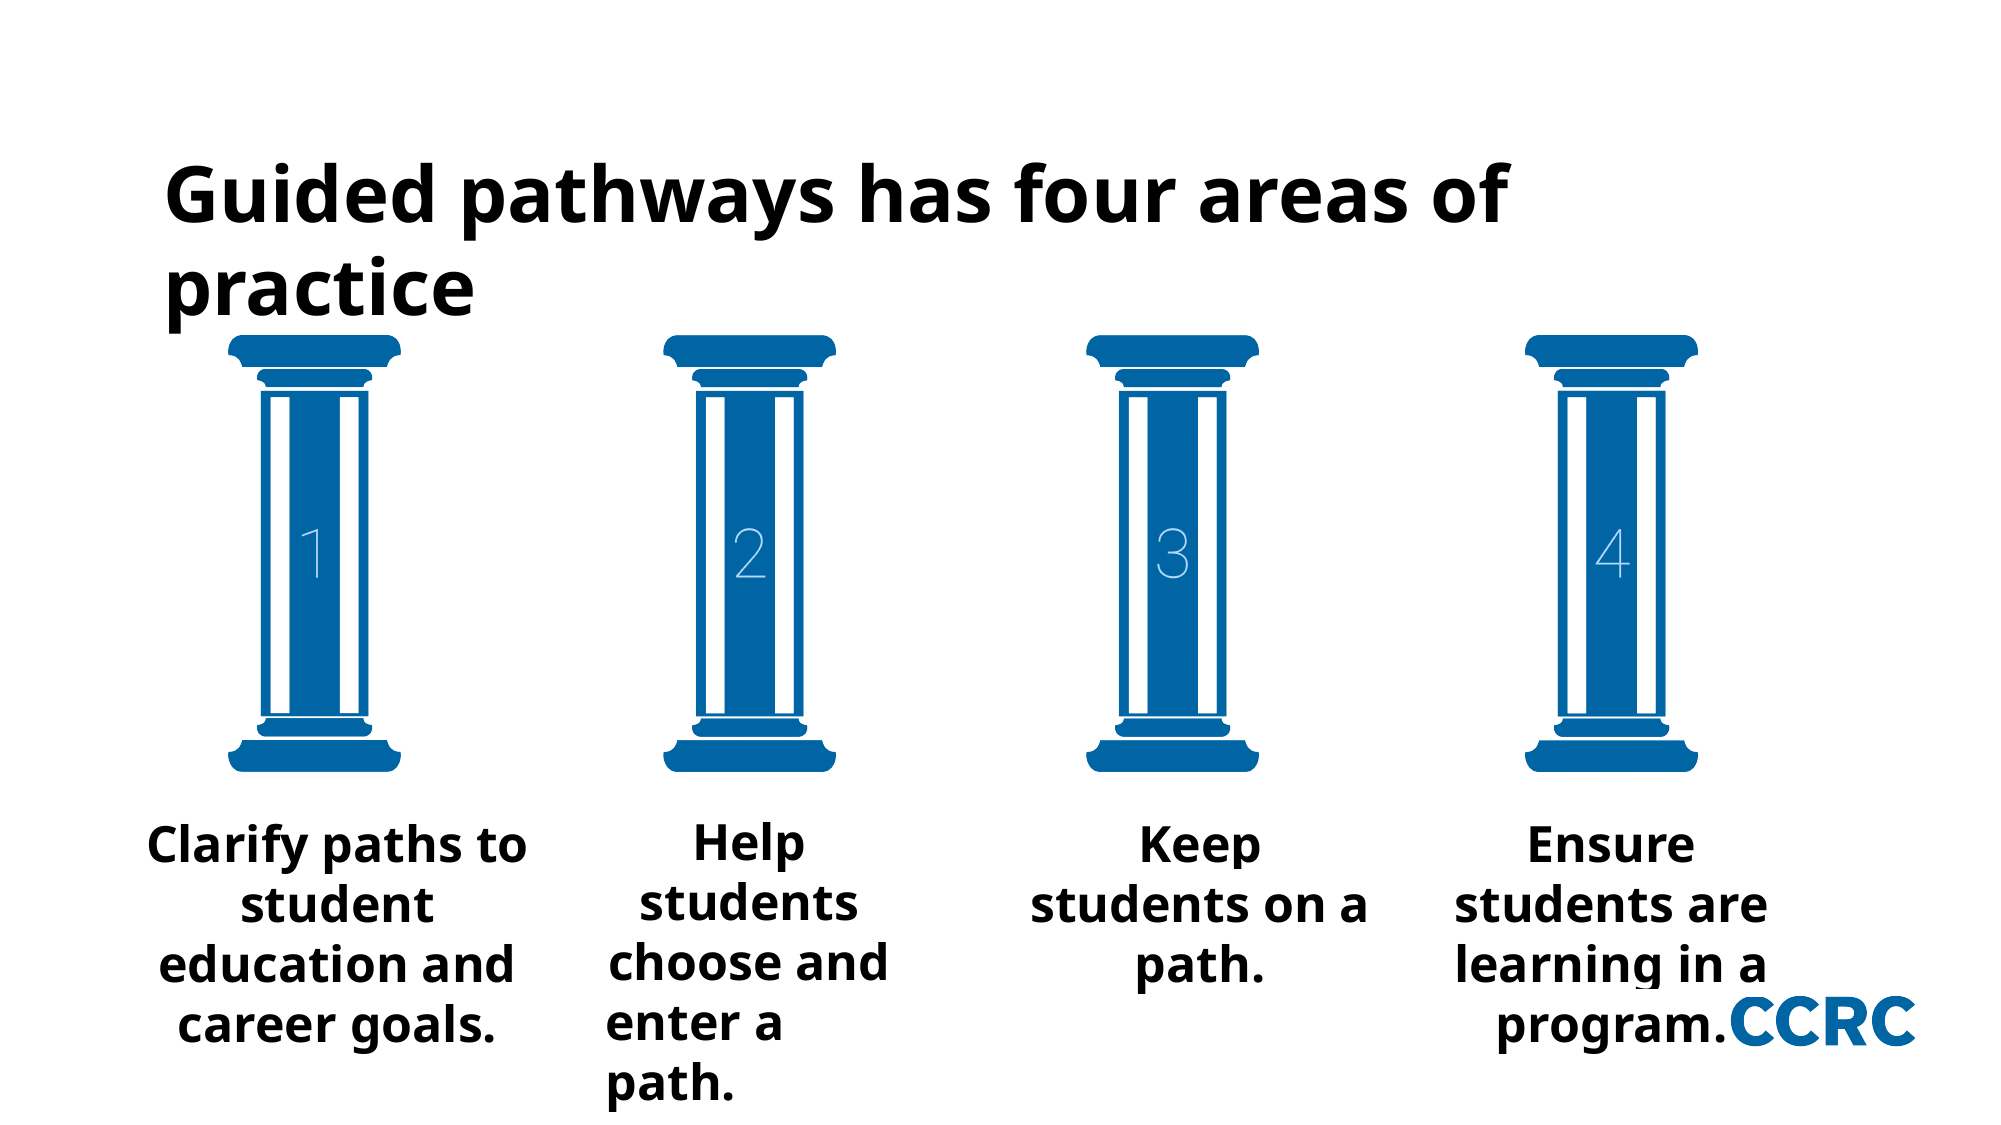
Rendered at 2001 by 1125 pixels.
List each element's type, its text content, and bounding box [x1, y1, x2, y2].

picture [1086, 334, 1259, 772]
picture [228, 334, 401, 772]
picture [1826, 987, 1919, 1055]
text_box Ensure students are learning in a program. [1397, 792, 1826, 1073]
text_box Help students choose and enter a path. [585, 790, 914, 1125]
text_box Keep students on a path. [1008, 792, 1392, 1013]
picture [663, 334, 836, 772]
title Guided pathways has four areas of practice [143, 124, 1853, 312]
text_box Clarify paths to student education and career goals. [112, 792, 563, 1073]
picture [1525, 334, 1698, 772]
